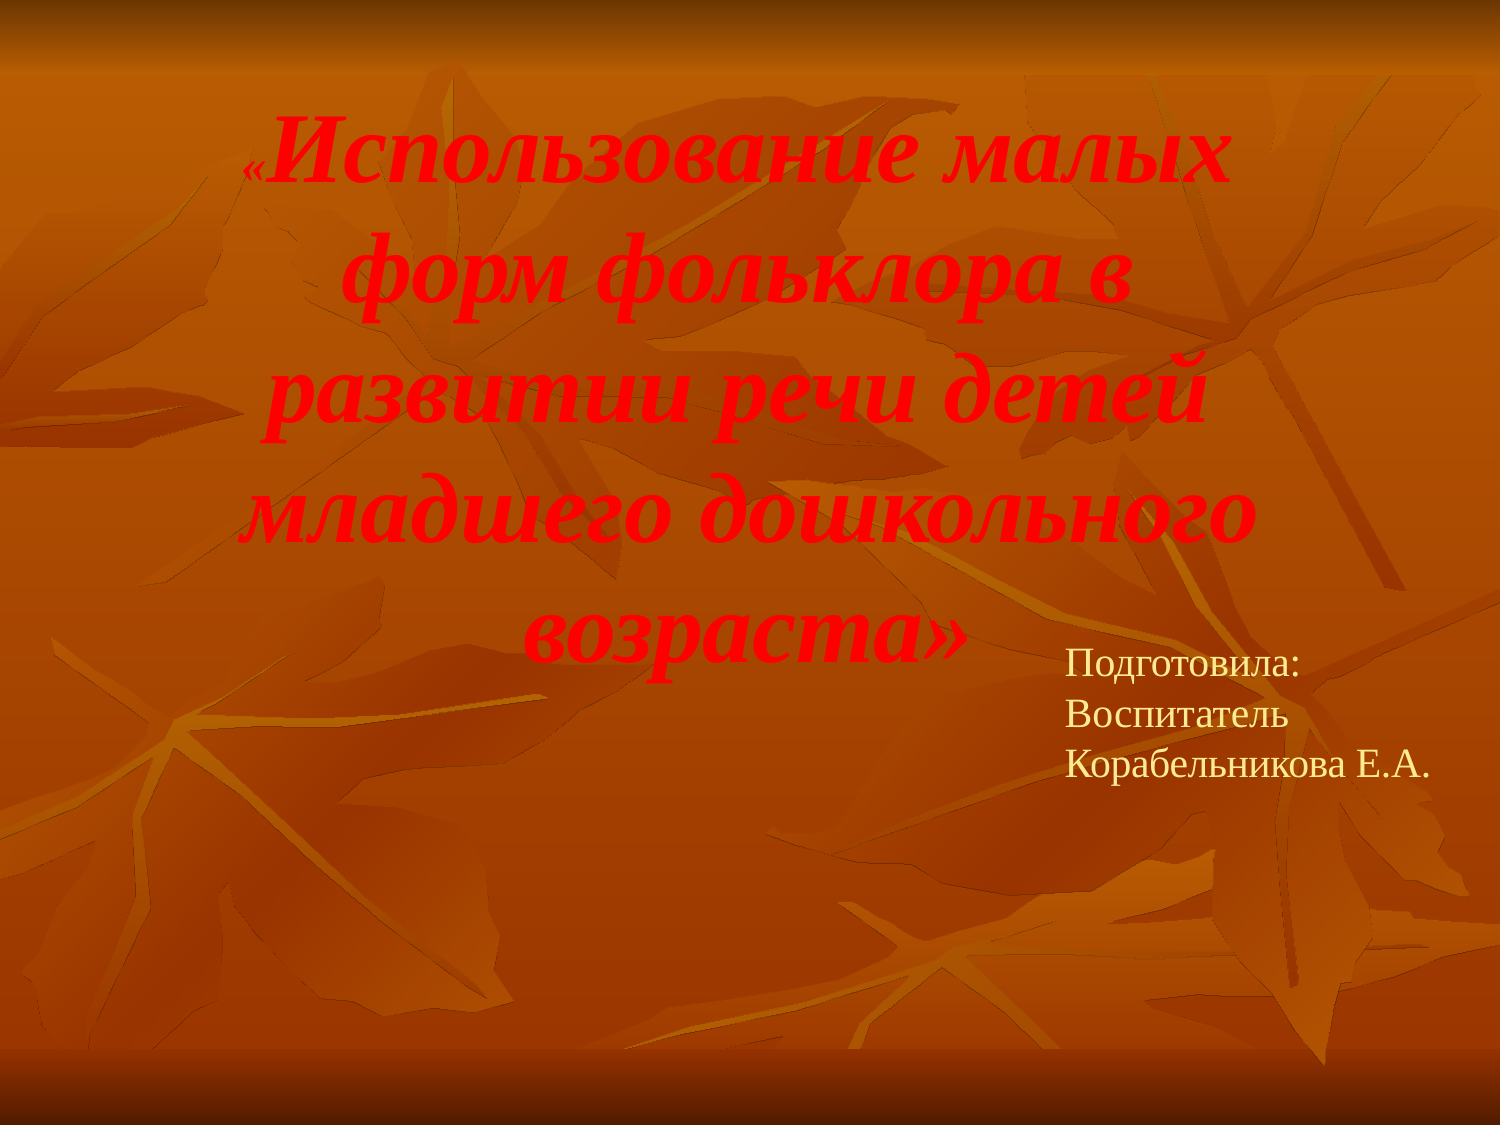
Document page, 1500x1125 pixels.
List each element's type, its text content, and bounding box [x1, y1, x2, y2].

text_box возраста» [521, 560, 979, 683]
text_box «Использование малых форм фольклора в развитии речи детей младшего дошкольного [235, 80, 1265, 563]
text_box Воспитатель Корабельникова Е.А. [1062, 683, 1434, 786]
text_box Подготовила: [1062, 633, 1435, 686]
picture [0, 0, 1500, 1125]
